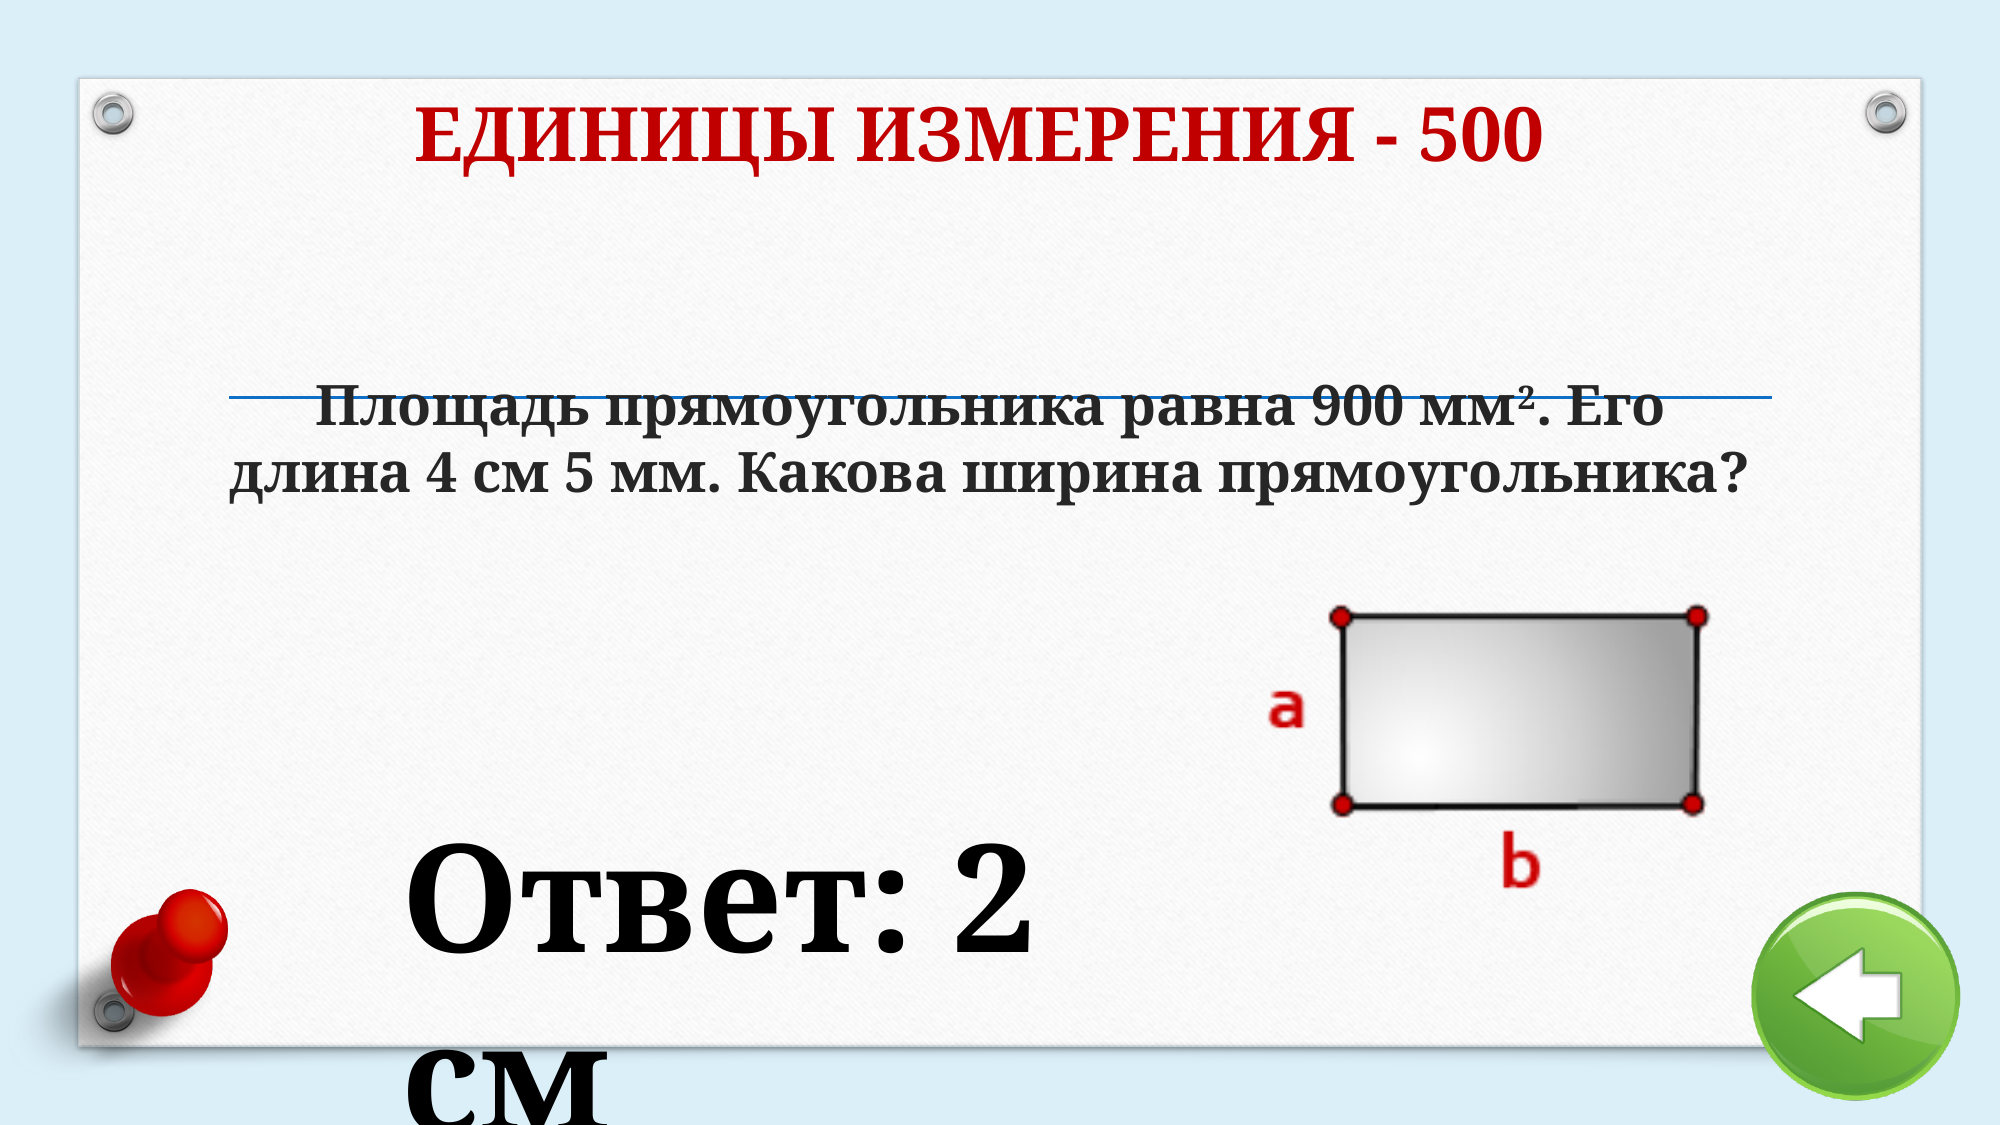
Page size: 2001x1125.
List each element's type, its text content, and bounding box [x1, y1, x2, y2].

picture [0, 0, 2000, 1125]
text_box ЕДИНИЦЫ ИЗМЕРЕНИЯ - 500 [399, 78, 1560, 184]
title Площадь прямоугольника равна 900 мм2. Его длина 4 см 5 мм. Какова ширина прямоугольника? [203, 329, 1779, 544]
text_box Ответ: 2 см [386, 795, 1291, 1125]
